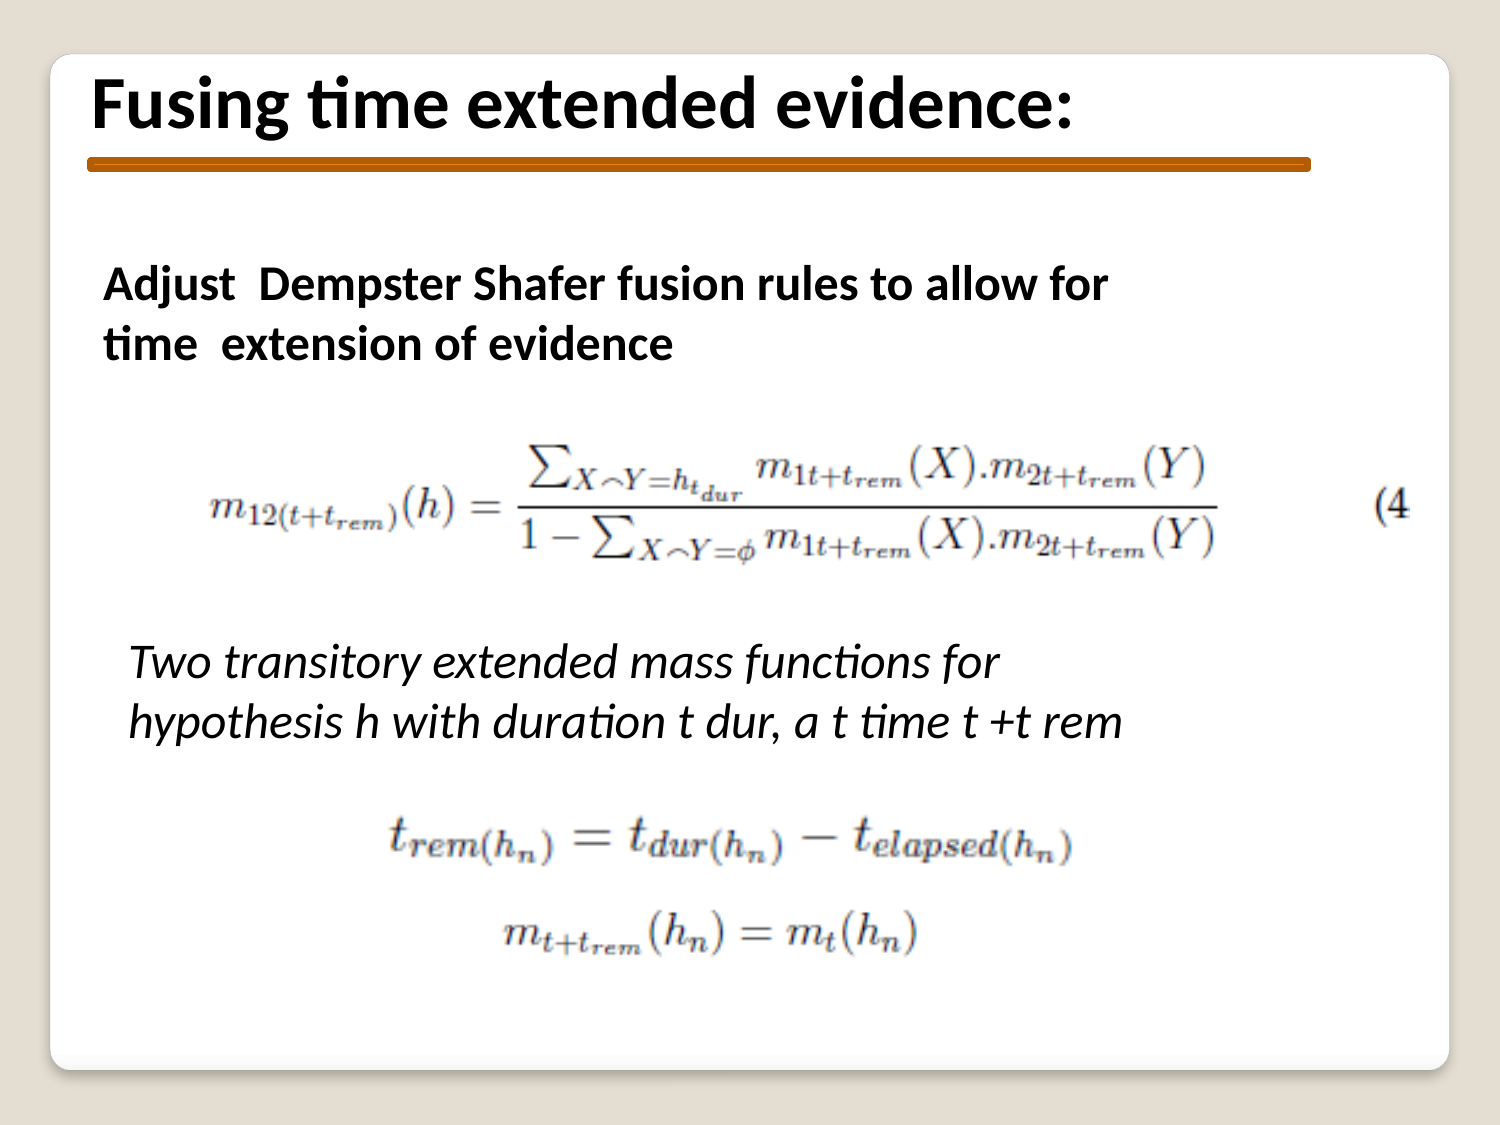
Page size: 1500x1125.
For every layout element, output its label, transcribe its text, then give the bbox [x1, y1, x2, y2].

text_box Fusing time extended evidence: [76, 46, 1448, 242]
text_box Two transitory extended mass functions for hypothesis h with duration t dur, a t time t +t rem [113, 635, 1236, 757]
text_box Adjust Dempster Shafer fusion rules to allow for time extension of evidence [88, 243, 1211, 379]
picture [76, 408, 1411, 622]
text_box [87, 157, 1311, 172]
picture [324, 774, 1226, 1012]
